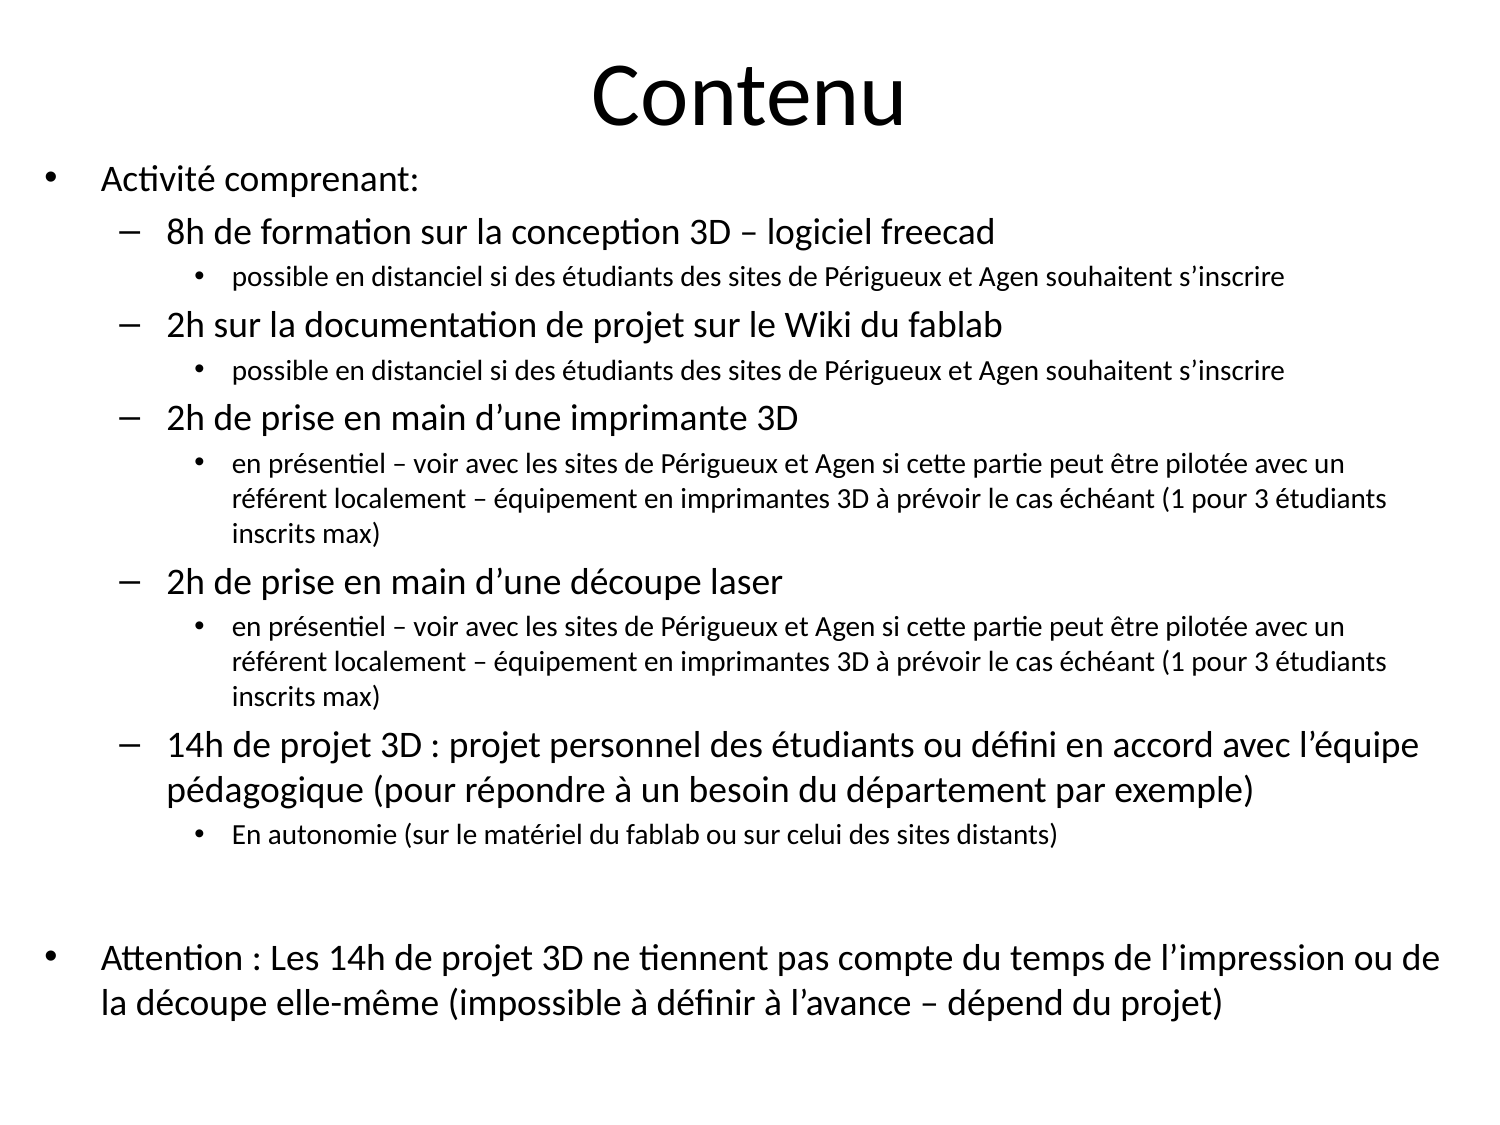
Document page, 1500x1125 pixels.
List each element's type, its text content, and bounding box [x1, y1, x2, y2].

list Activité comprenant: 8h de formation sur la conception 3D – logiciel freecad possible en distanciel si des étudiants des sites de Périgueux et Agen souhaitent s’inscrire 2h sur la documentation de projet sur le Wiki du fablab possible en distanciel si des étudiants des sites de Périgueux et Agen souhaitent s’inscrire 2h de prise en main d’une imprimante 3D en présentiel – voir avec les sites de Périgueux et Agen si cette partie peut être pilotée avec un référent localement – équipement en imprimantes 3D à prévoir le cas échéant (1 pour 3 étudiants inscrits max) 2h de prise en main d’une découpe laser en présentiel – voir avec les sites de Périgueux et Agen si cette partie peut être pilotée avec un référent localement – équipement en imprimantes 3D à prévoir le cas échéant (1 pour 3 étudiants inscrits max) 14h de projet 3D : projet personnel des étudiants ou défini en accord avec l’équipe pédagogique (pour répondre à un besoin du département par exemple) En autonomie (sur le matériel du fablab ou sur celui des sites distants) Attention : Les 14h de projet 3D ne tiennent pas compte du temps de l’impression ou de la découpe elle-même (impossible à définir à l’avance – dépend du projet) [29, 146, 1459, 1076]
title Contenu [75, 0, 1425, 146]
